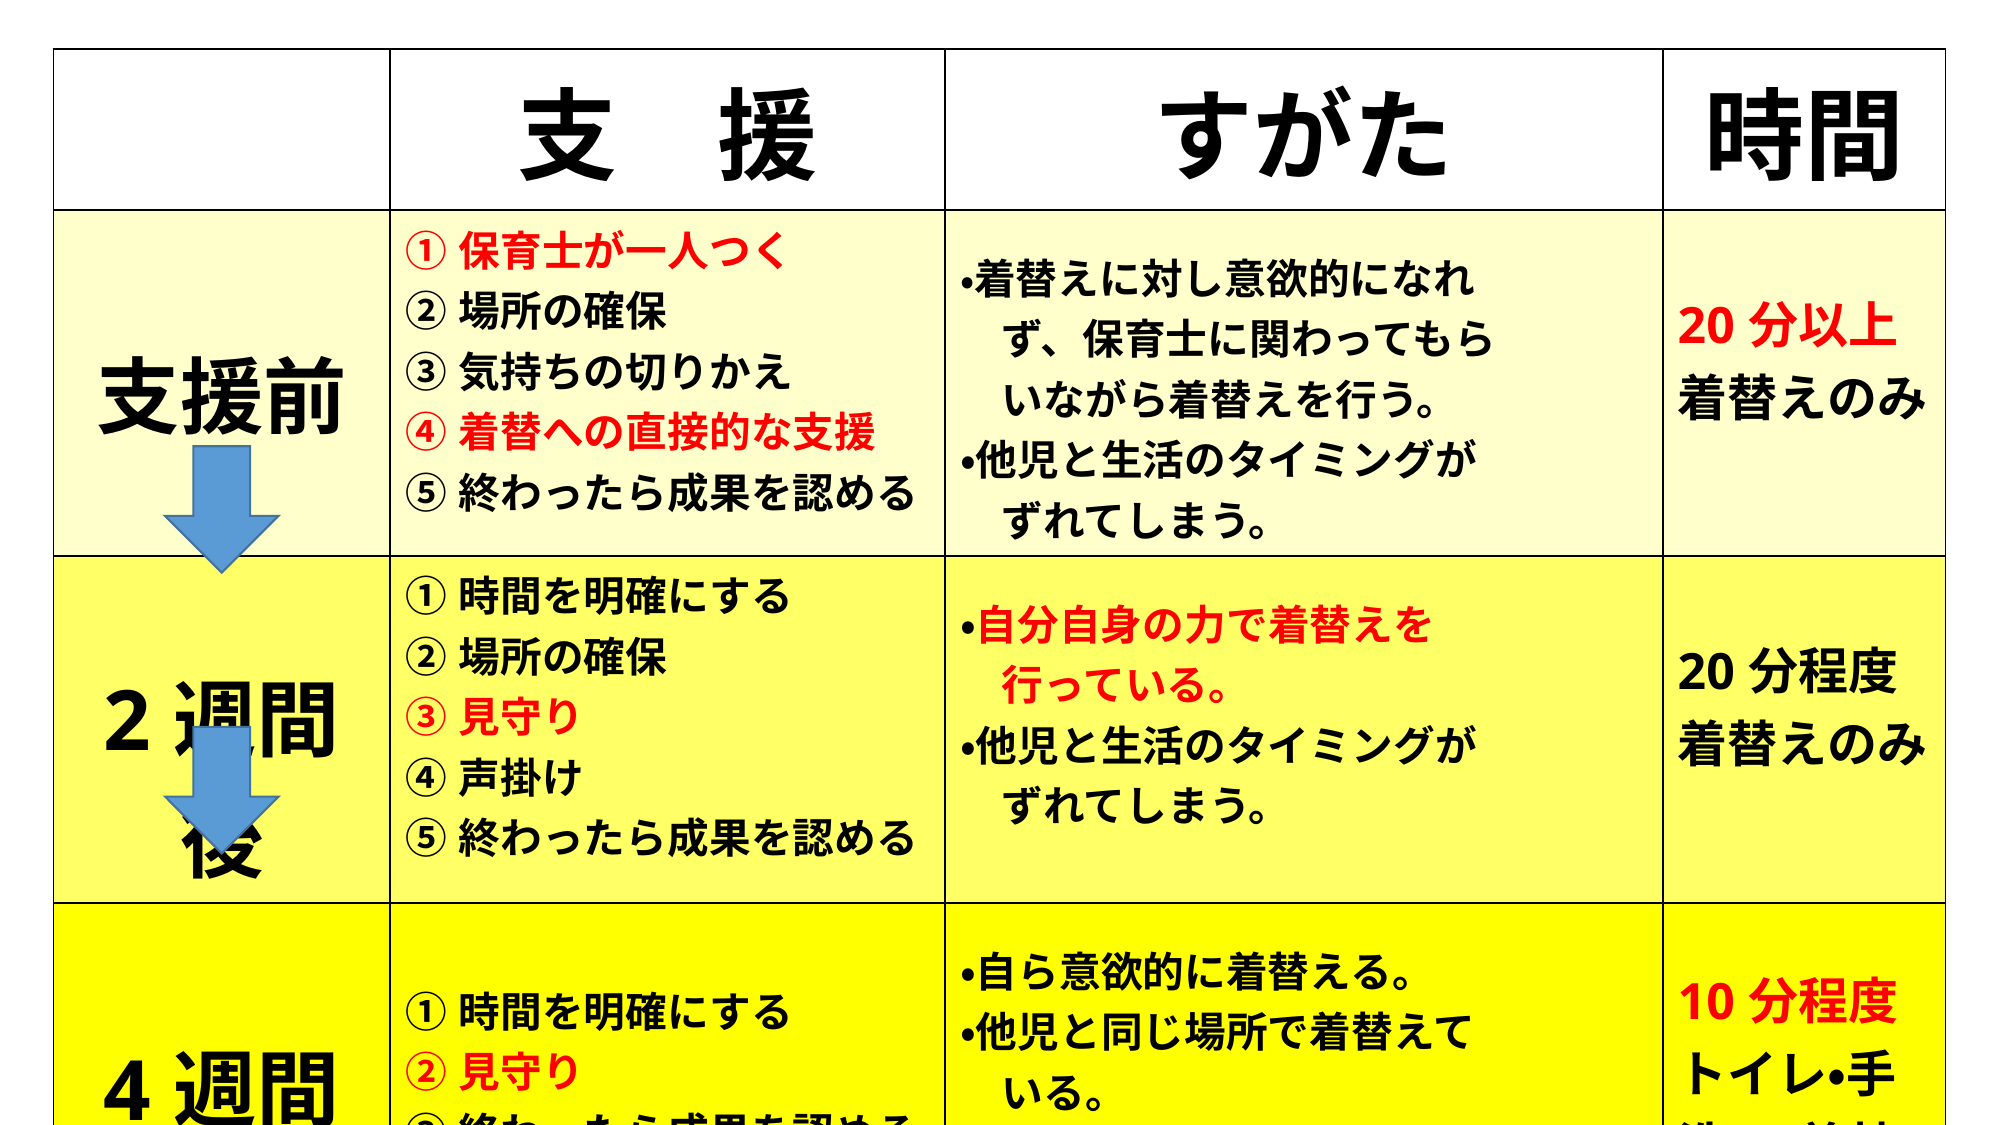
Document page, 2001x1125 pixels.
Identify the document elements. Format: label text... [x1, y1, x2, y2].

table_cell 2週間後 [54, 557, 389, 902]
table_cell ・着替えに対し意欲的になれ ず、保育士に関わってもら いながら着替えを行う。 ・他児と生活のタイミングが ずれてしまう。 [946, 211, 1662, 555]
table_cell 20分程度 着替えのみ [1664, 557, 1945, 902]
table_cell ・自分自身の力で着替えを 行っている。 ・他児と生活のタイミングが ずれてしまう。 [946, 557, 1662, 902]
table_cell 10分程度 トイレ・手洗い・着替え含め [1664, 904, 1945, 1125]
table_header [54, 50, 389, 209]
table_cell ①時間を明確にする ②見守り ③終わったら成果を認める [391, 904, 944, 1125]
table_cell ①時間を明確にする ②場所の確保 ③見守り ④声掛け ⑤終わったら成果を認める [391, 557, 944, 902]
table_cell ・自ら意欲的に着替える。 ・他児と同じ場所で着替えて いる。 ・他児と生活のタイミングが あう。 [946, 904, 1662, 1125]
text_box [162, 725, 282, 855]
table_header 支 援 [391, 50, 944, 209]
table_cell 20分以上 着替えのみ [1664, 211, 1945, 555]
table_cell 4週間後 [54, 904, 389, 1125]
table_header 時間 [1664, 50, 1945, 209]
table_cell ①保育士が一人つく ②場所の確保 ③気持ちの切りかえ ④着替への直接的な支援 ⑤終わったら成果を認める [391, 211, 944, 555]
table_cell 支援前 [54, 211, 389, 555]
text_box [162, 445, 282, 575]
table_header すがた [946, 50, 1662, 209]
